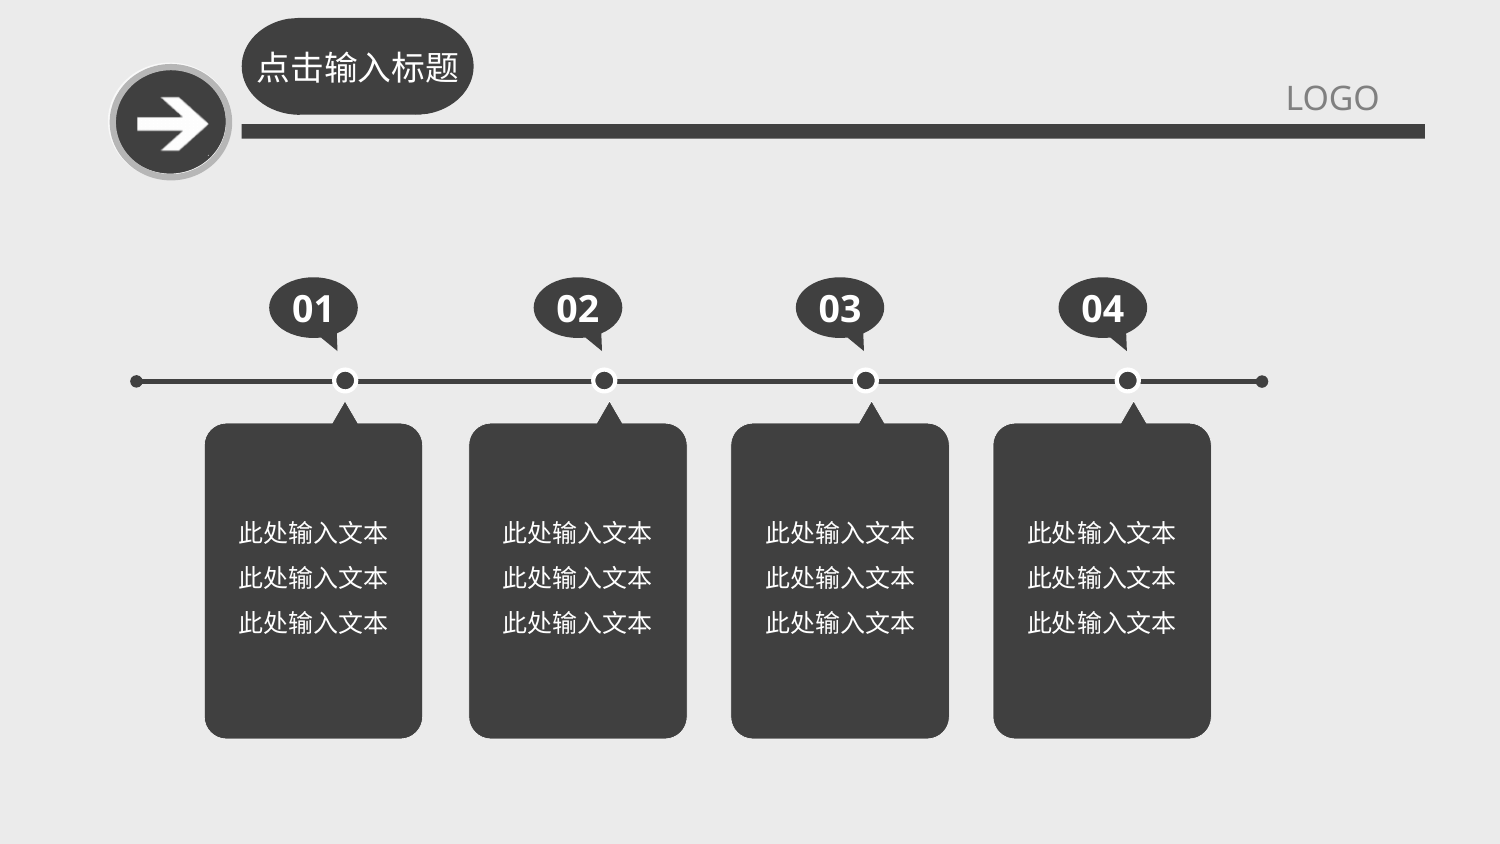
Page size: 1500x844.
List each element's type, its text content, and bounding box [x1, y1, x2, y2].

text_box LOGO [1270, 69, 1404, 123]
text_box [468, 277, 688, 739]
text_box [992, 277, 1212, 739]
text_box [204, 277, 423, 739]
text_box [1212, 375, 1269, 388]
text_box [241, 123, 1426, 140]
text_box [241, 17, 487, 115]
text_box [130, 375, 204, 388]
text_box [730, 277, 950, 739]
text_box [110, 65, 229, 178]
